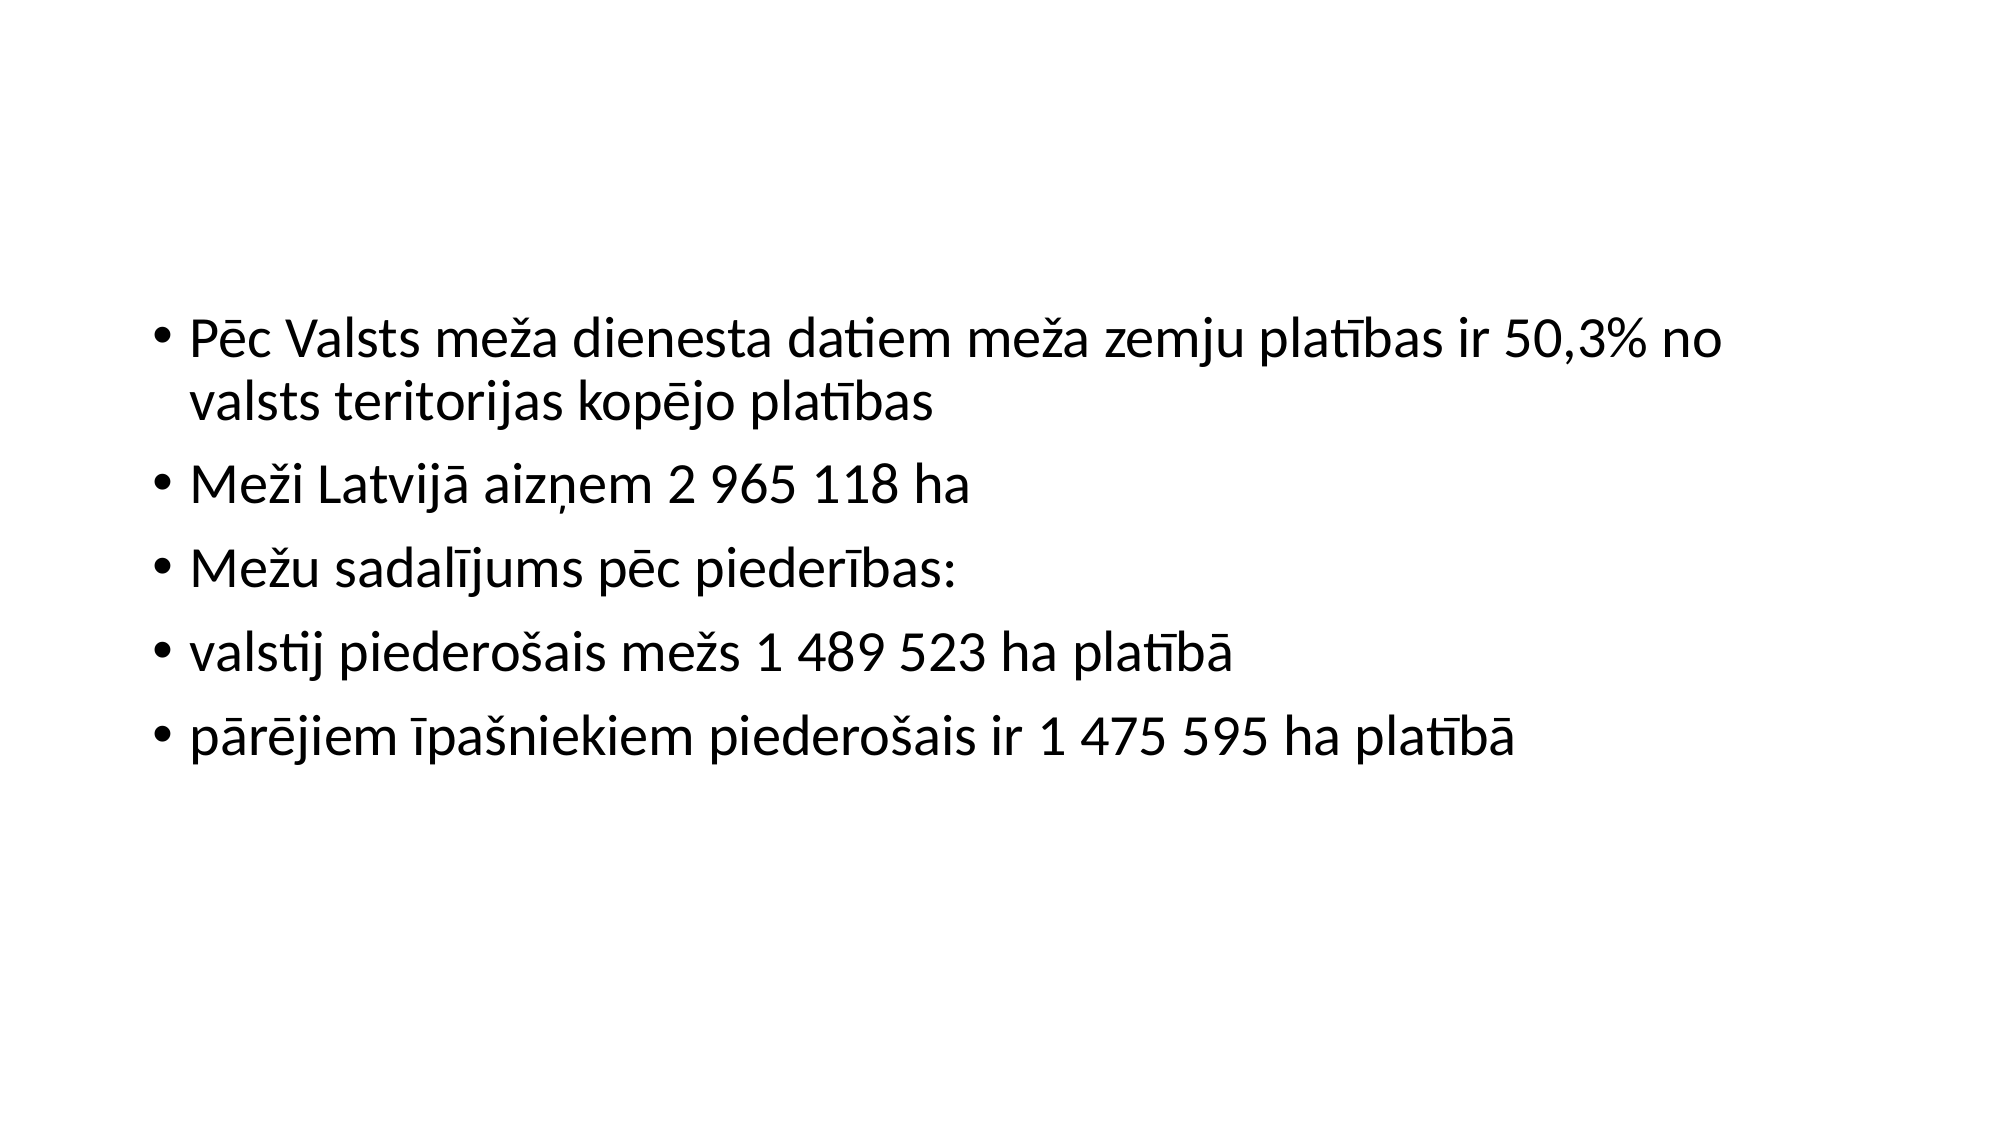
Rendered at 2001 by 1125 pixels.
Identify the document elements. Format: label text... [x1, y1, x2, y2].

list Pēc Valsts meža dienesta datiem meža zemju platības ir 50,3% no valsts teritorijas kopējo platības Meži Latvijā aizņem 2 965 118 ha Mežu sadalījums pēc piederības: valstij piederošais mežs 1 489 523 ha platībā pārējiem īpašniekiem piederošais ir 1 475 595 ha platībā [137, 299, 1863, 1014]
